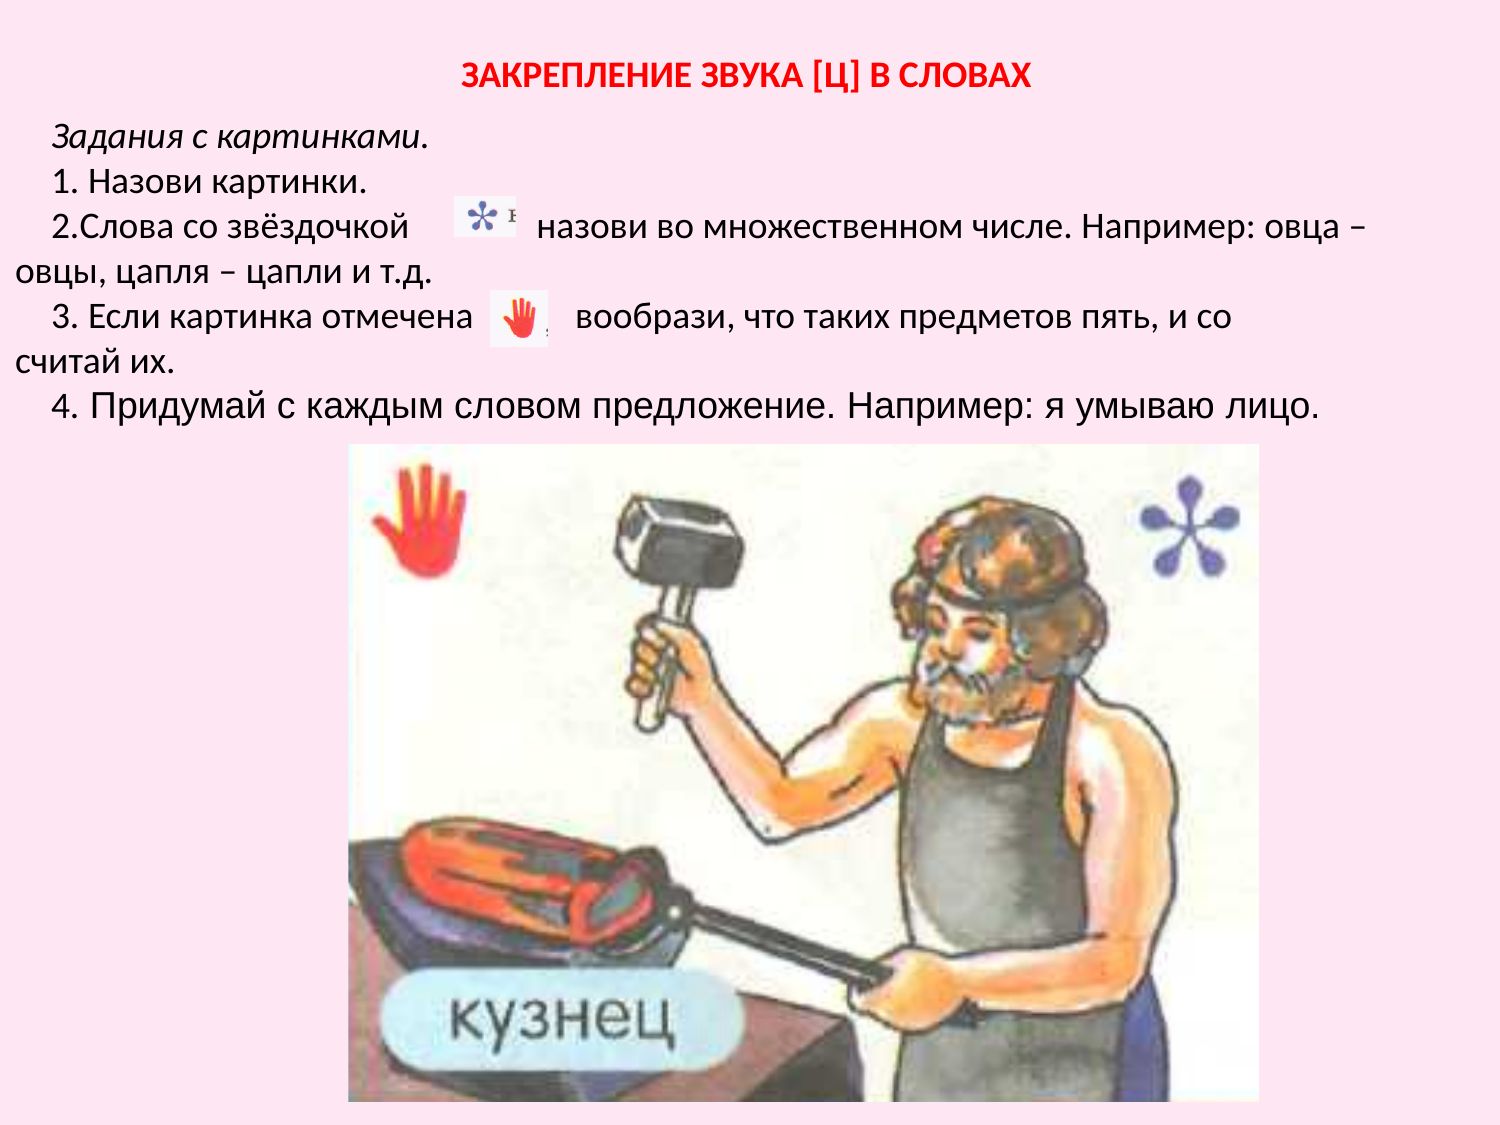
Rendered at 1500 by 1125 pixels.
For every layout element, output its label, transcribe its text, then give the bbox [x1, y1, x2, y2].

picture [454, 195, 516, 238]
text_box ЗАКРЕПЛЕНИЕ ЗВУКА [Ц] В СЛОВАХ [446, 75, 1047, 103]
picture [489, 290, 549, 348]
text_box Задания с картинками. 1. Назови картинки. 2.Слова со звёздочкой назови во множественном числе. Например: овца – овцы, цапля – цапли и т.д. 3. Если картинка отмечена вообрази, что таких предметов пять, и со­ считай их. 4. Придумай с каждым словом предложение. Например: я умываю лицо. [0, 103, 1453, 479]
text_box [0, 0, 1500, 75]
picture [348, 444, 1260, 1102]
